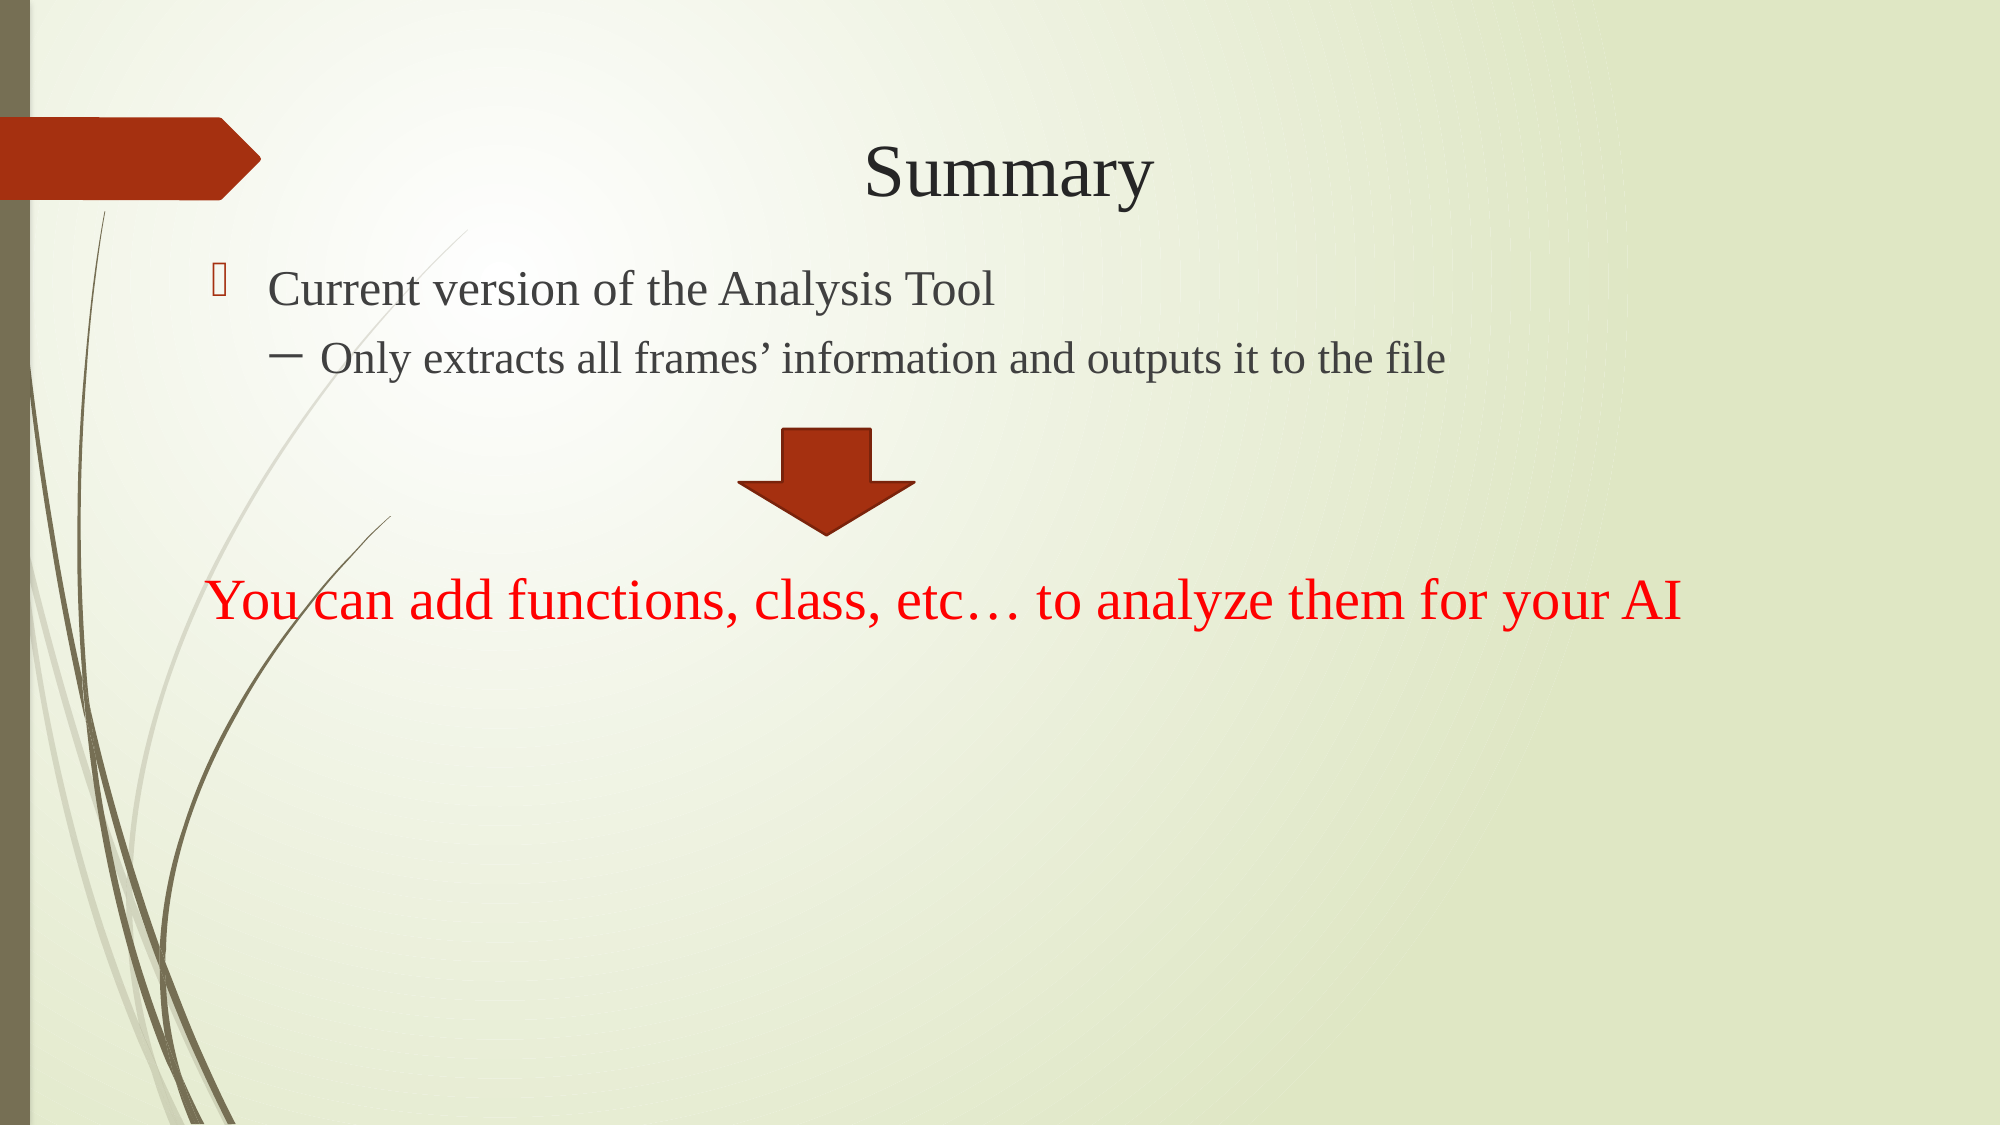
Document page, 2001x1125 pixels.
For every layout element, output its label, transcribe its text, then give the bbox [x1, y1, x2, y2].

text_box You can add functions, class, etc… to analyze them for your AI [133, 553, 1755, 639]
title Summary [0, 113, 2000, 324]
list Current version of the Analysis Tool －Only extracts all frames’ information and outputs it to the file [196, 174, 1969, 1104]
text_box [737, 427, 916, 537]
